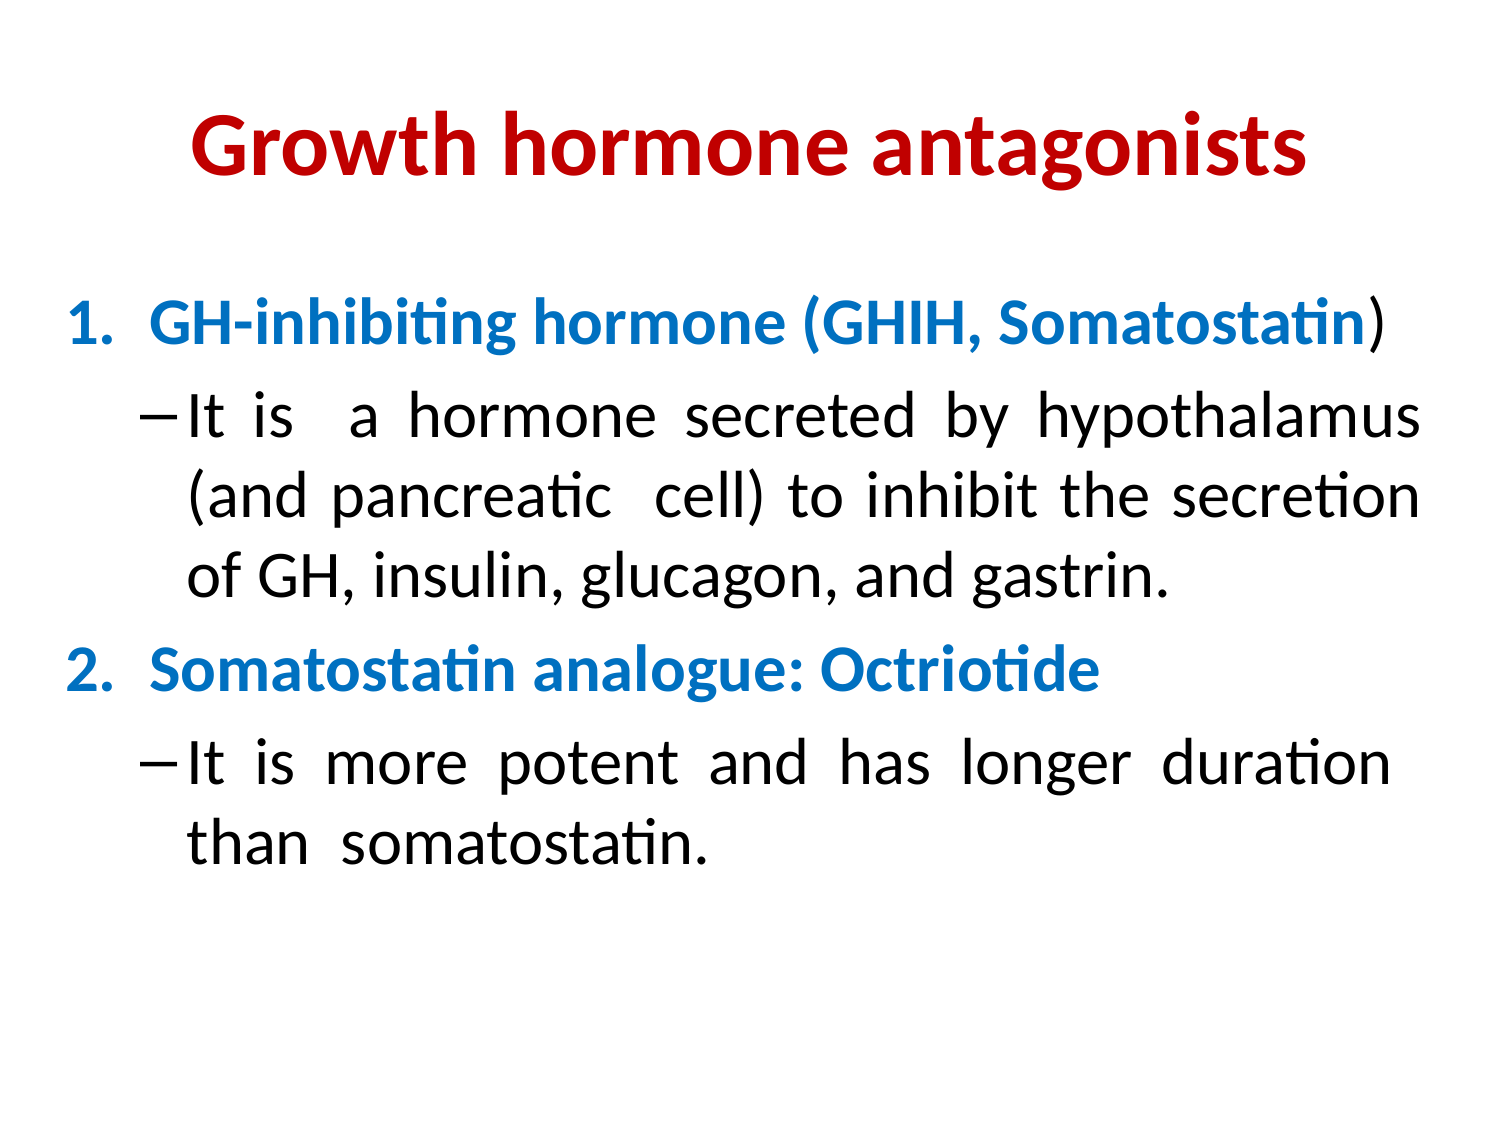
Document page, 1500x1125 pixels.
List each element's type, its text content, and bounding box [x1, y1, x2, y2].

title Growth hormone antagonists [75, 45, 1425, 233]
list GH-inhibiting hormone (GHIH, Somatostatin) It is a hormone secreted by hypothalamus (and pancreatic cell) to inhibit the secretion of GH, insulin, glucagon, and gastrin. Somatostatin analogue: Octriotide It is more potent and has longer duration than somatostatin. [50, 270, 1438, 1013]
